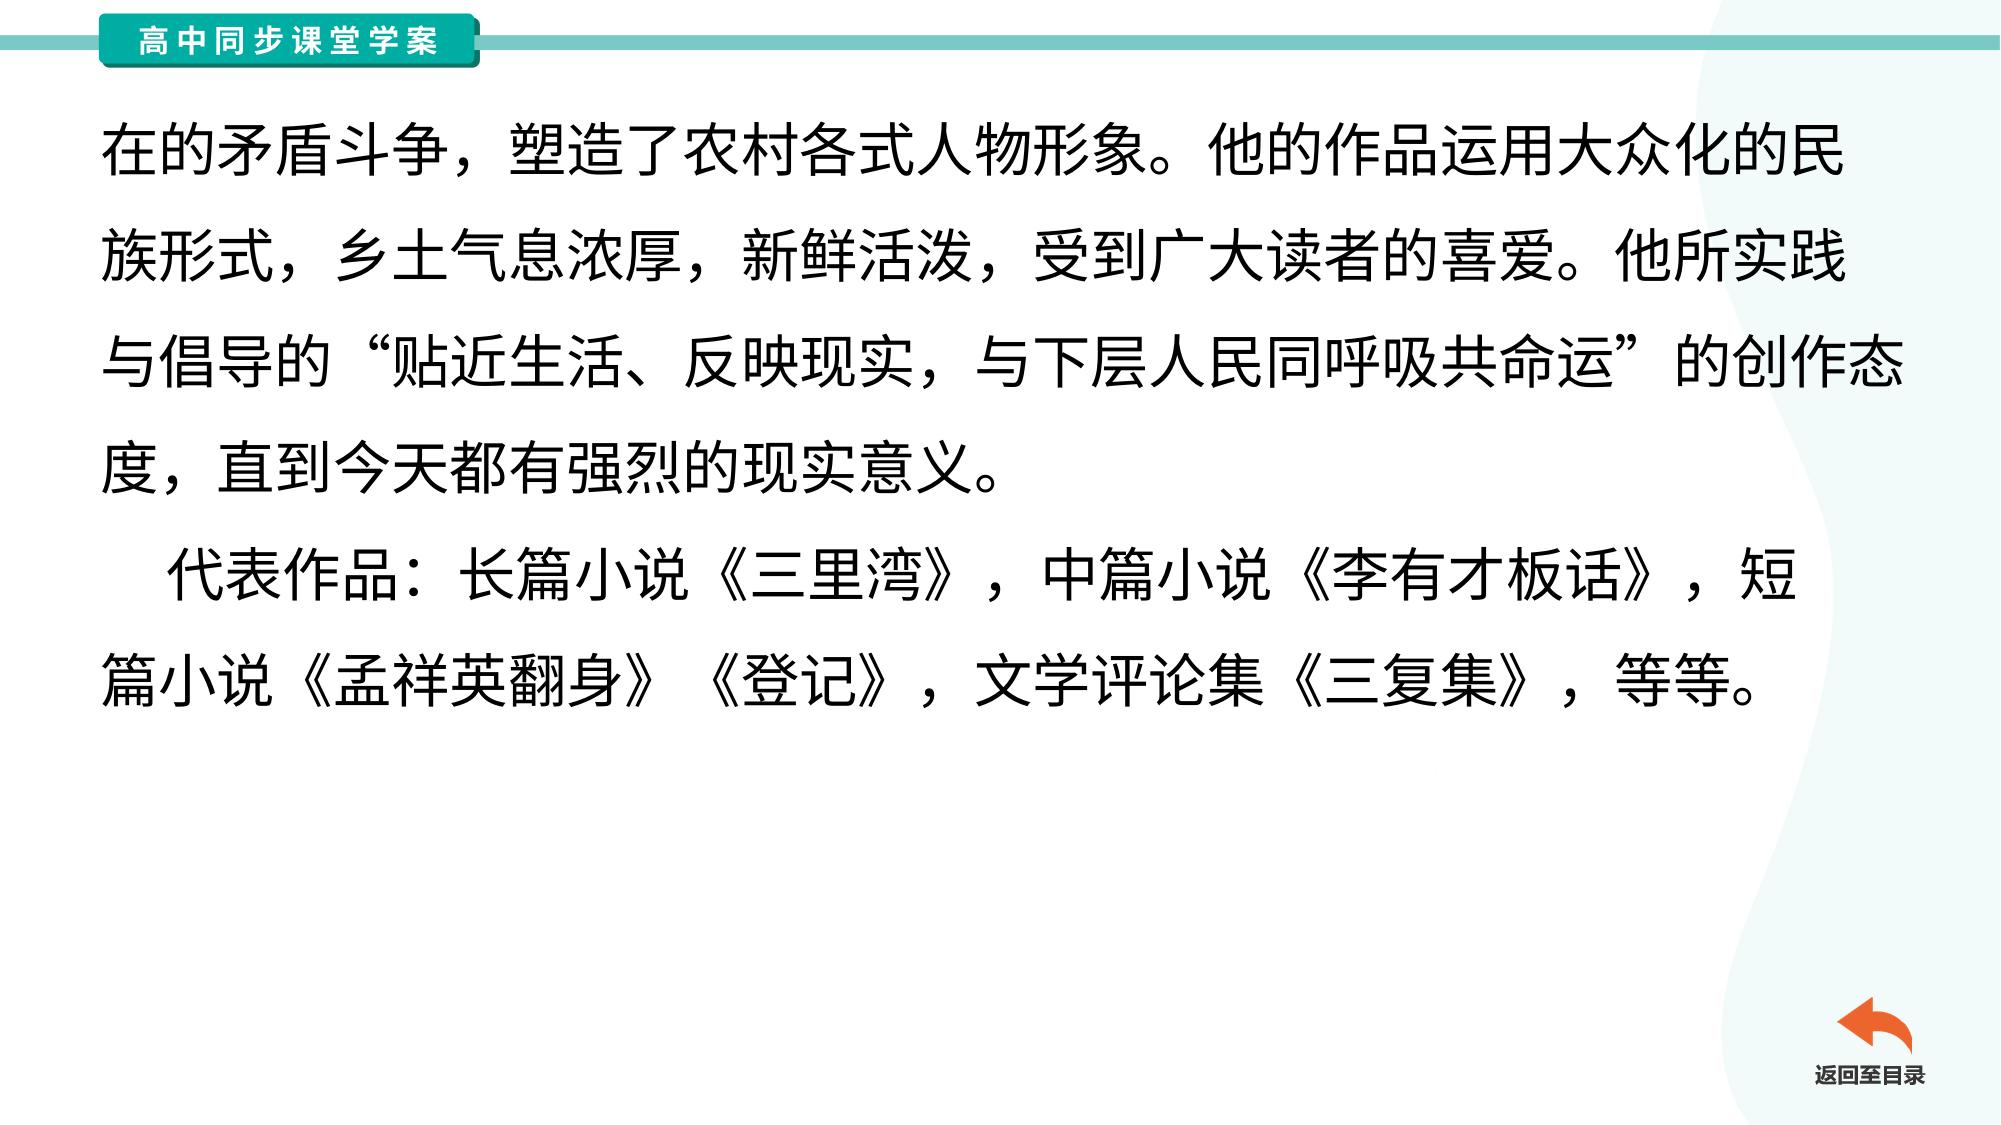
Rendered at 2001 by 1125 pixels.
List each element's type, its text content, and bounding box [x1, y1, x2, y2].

picture [0, 0, 2000, 1125]
text_box 在的矛盾斗争，塑造了农村各式人物形象。他的作品运用大众化的民 族形式，乡土气息浓厚，新鲜活泼，受到广大读者的喜爱。他所实践 与倡导的“贴近生活、反映现实，与下层人民同呼吸共命运”的创作态 度，直到今天都有强烈的现实意义。 代表作品：长篇小说《三里湾》，中篇小说《李有才板话》，短 篇小说《孟祥英翻身》《登记》，文学评论集《三复集》，等等。 [100, 76, 1900, 715]
